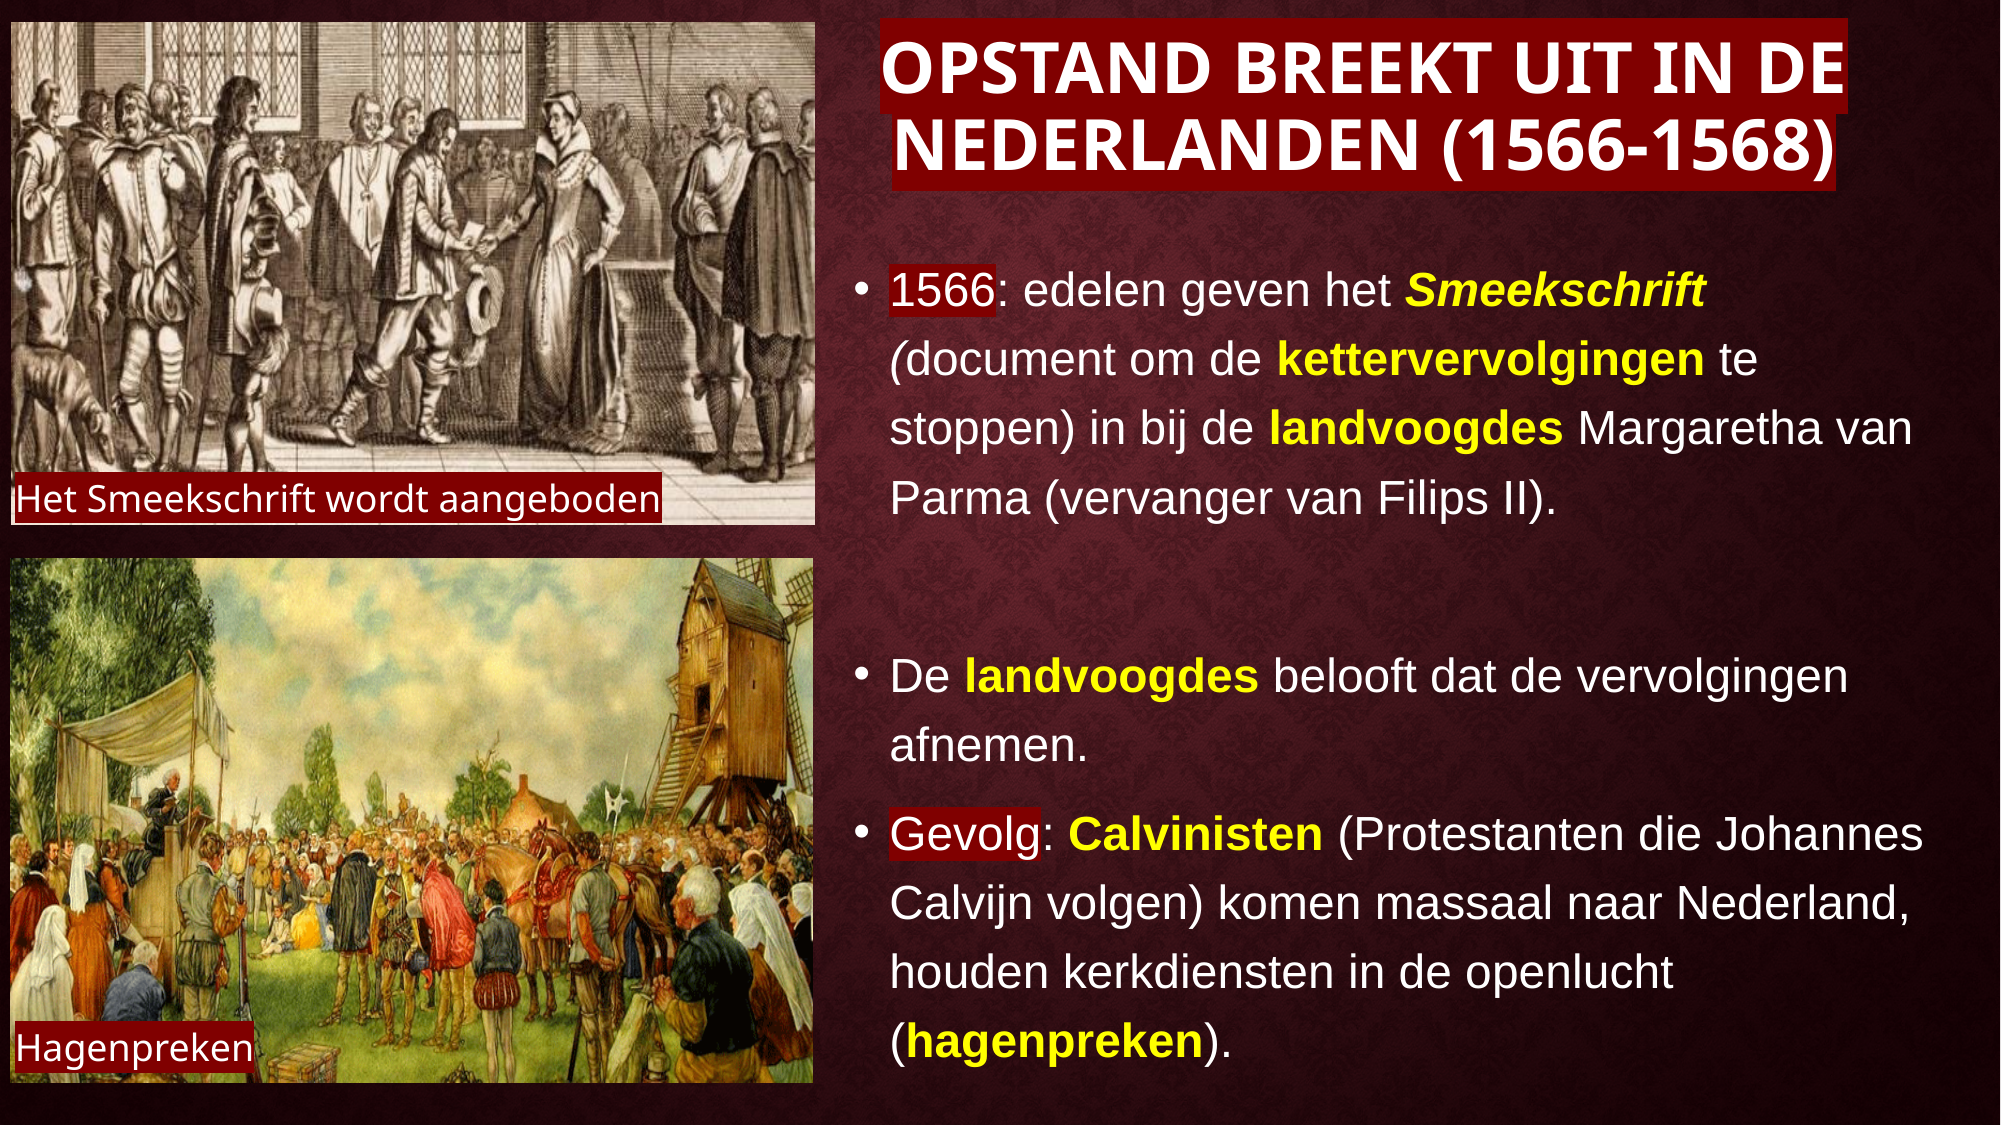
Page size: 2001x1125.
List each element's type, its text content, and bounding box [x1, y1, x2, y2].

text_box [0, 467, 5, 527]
list 1566: edelen geven het Smeekschrift (document om de kettervervolgingen te stoppen) in bij de landvoogdes Margaretha van Parma (vervanger van Filips II). De landvoogdes belooft dat de vervolgingen afnemen. Gevolg: Calvinisten (Protestanten die Johannes Calvijn volgen) komen massaal naar Nederland, houden kerkdiensten in de openlucht (hagenpreken). [838, 239, 1961, 1078]
picture [11, 22, 815, 526]
picture [9, 557, 814, 1084]
title Opstand breekt uit in de Nederlanden (1566-1568) [739, 0, 1989, 218]
